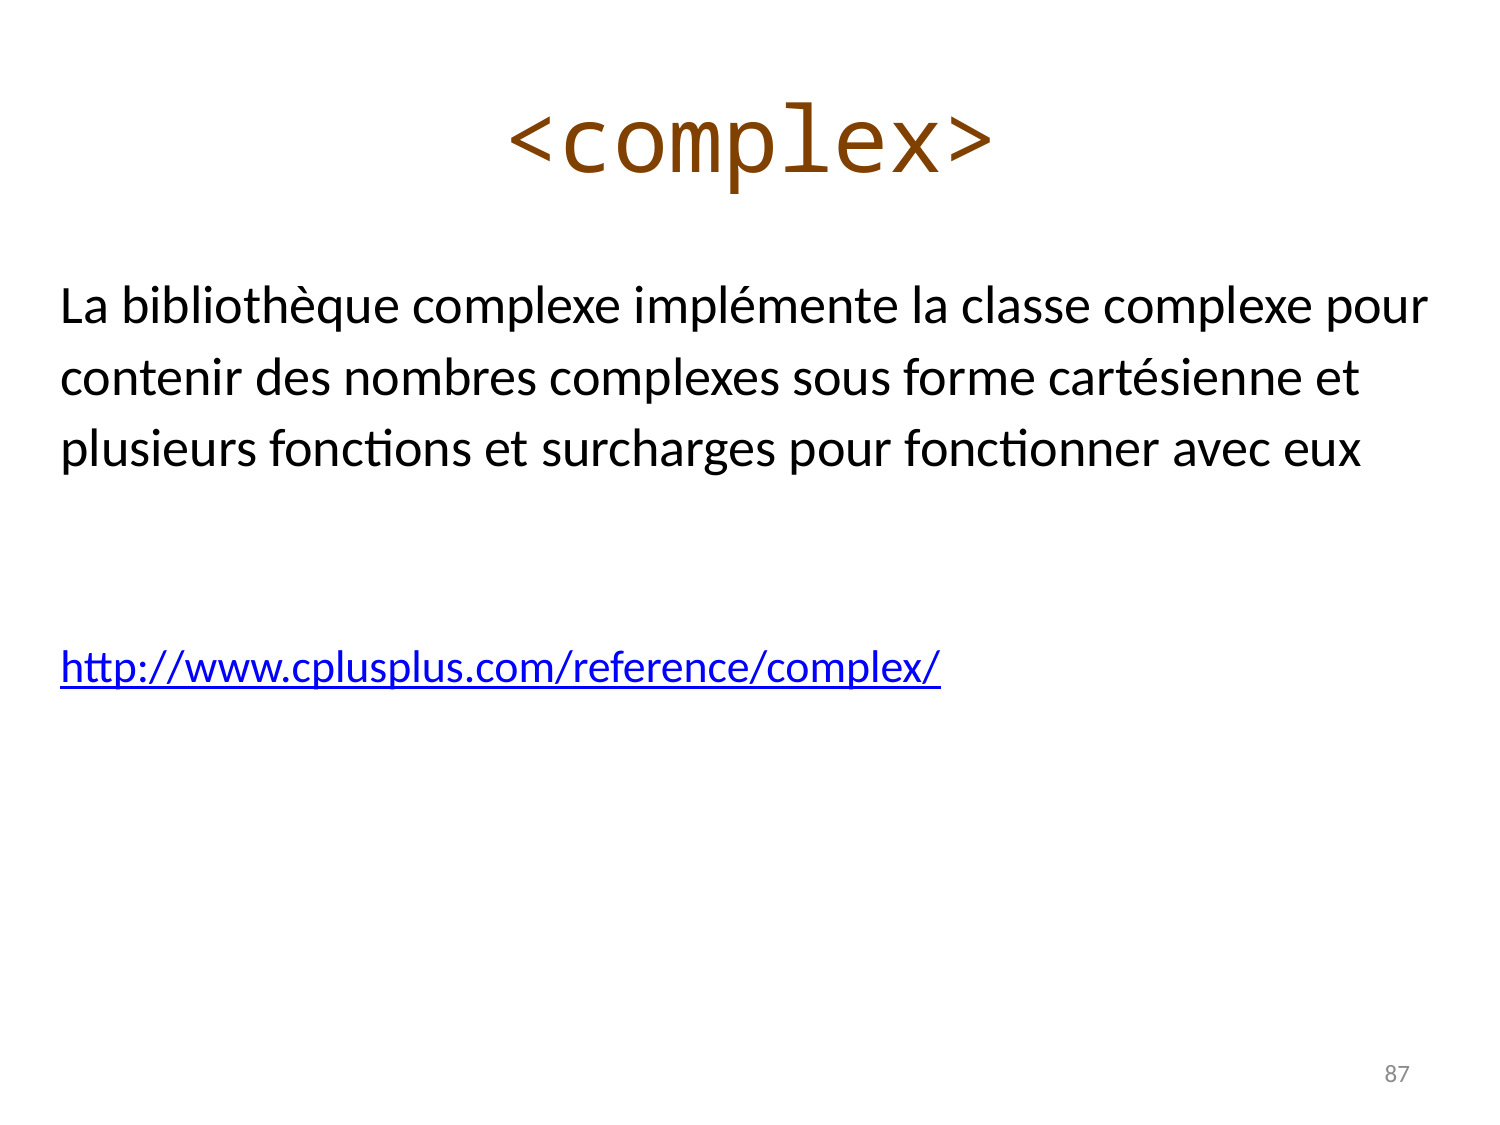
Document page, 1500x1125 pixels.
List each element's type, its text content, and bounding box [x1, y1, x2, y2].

title <complex> [110, 41, 1392, 230]
slide_number 87 [1074, 1042, 1425, 1103]
list La bibliothèque complexe implémente la classe complexe pour contenir des nombres complexes sous forme cartésienne et plusieurs fonctions et surcharges pour fonctionner avec eux http://www.cplusplus.com/reference/complex/ [41, 255, 1471, 1059]
